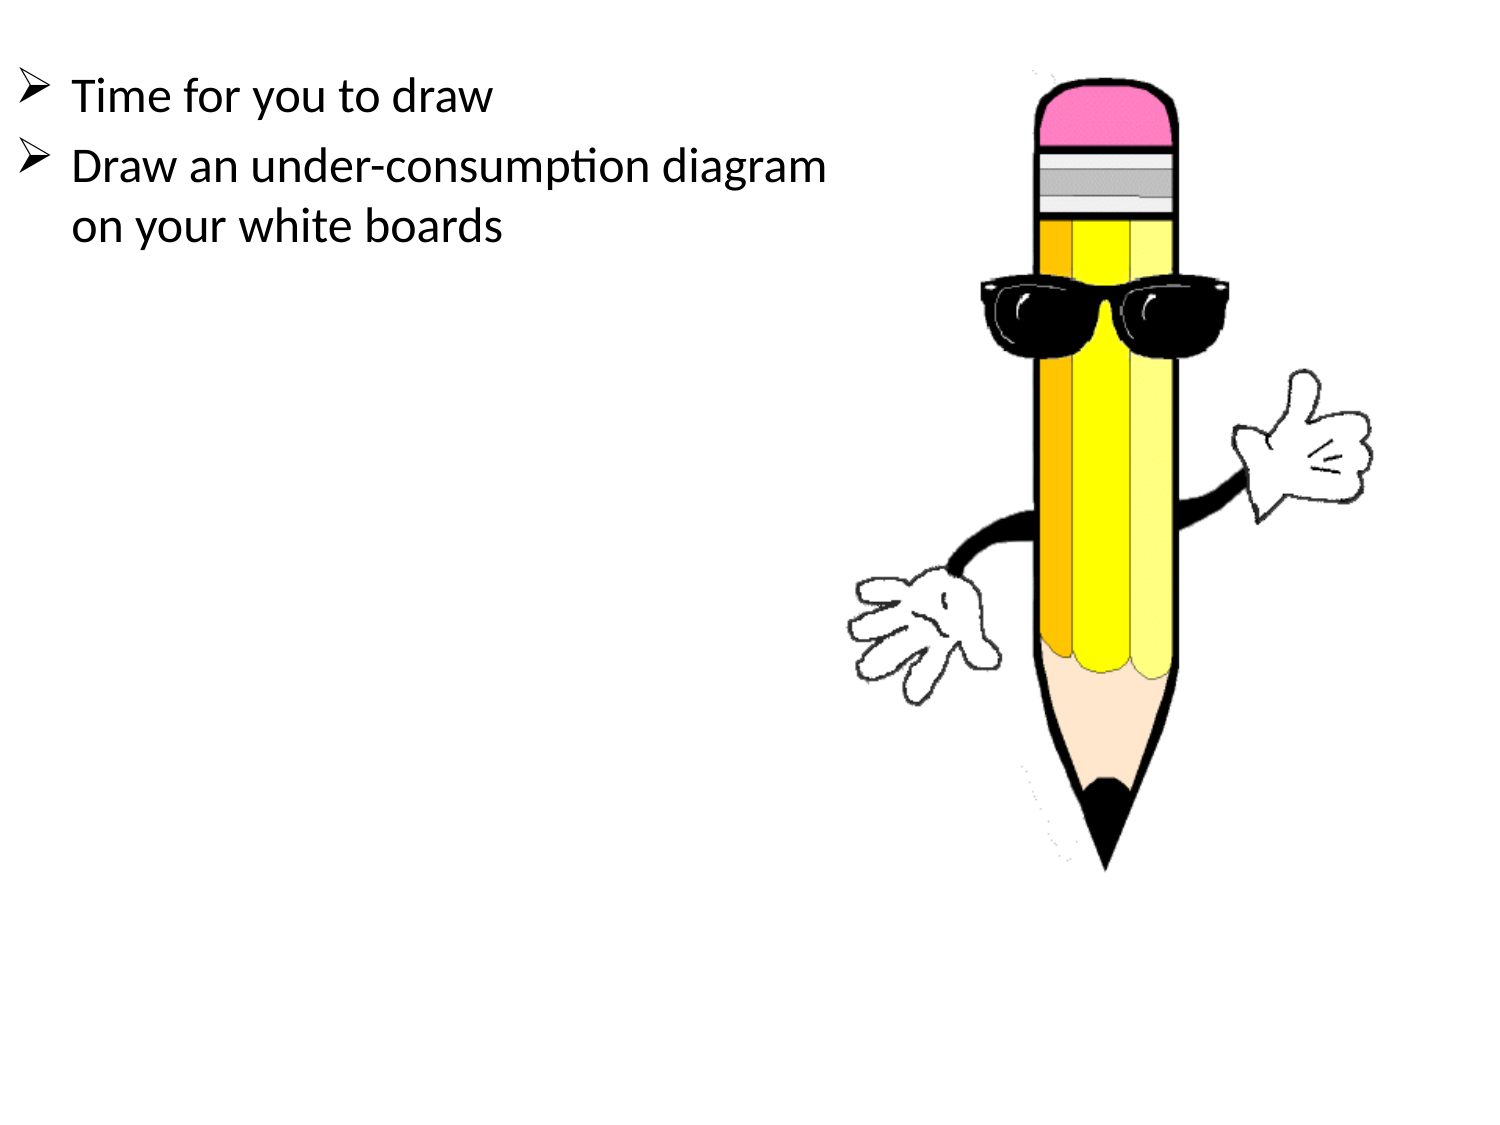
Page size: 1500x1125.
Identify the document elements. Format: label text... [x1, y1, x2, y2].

list Time for you to draw Draw an under-consumption diagram on your white boards [0, 54, 904, 1017]
picture [832, 70, 1380, 882]
